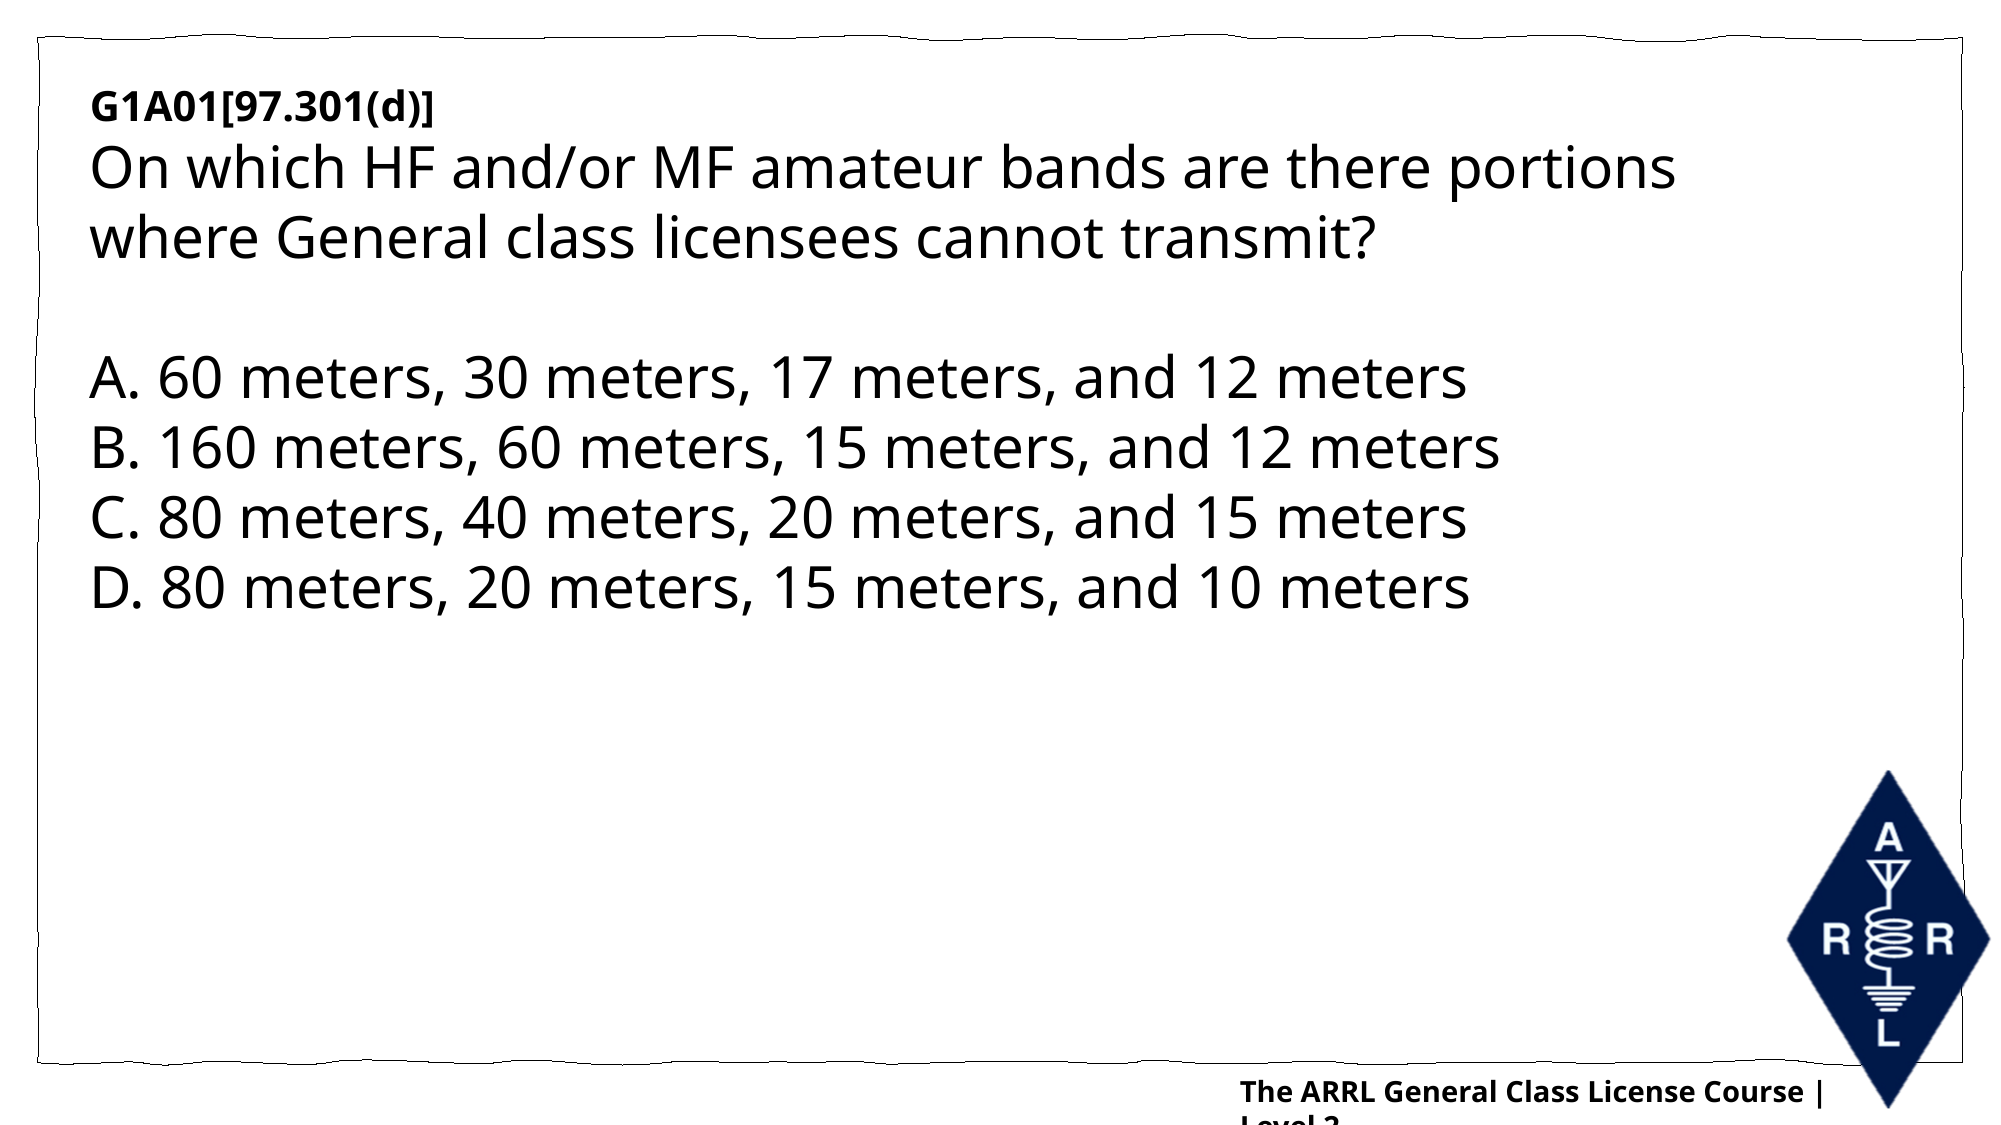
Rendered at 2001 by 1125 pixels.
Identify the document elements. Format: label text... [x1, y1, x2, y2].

picture [1773, 752, 1999, 1125]
text_box G1A01[97.301(d)] On which HF and/or MF amateur bands are there portions where General class licensees cannot transmit? A. 60 meters, 30 meters, 17 meters, and 12 meters B. 160 meters, 60 meters, 15 meters, and 12 meters C. 80 meters, 40 meters, 20 meters, and 15 meters D. 80 meters, 20 meters, 15 meters, and 10 meters [75, 72, 1850, 628]
